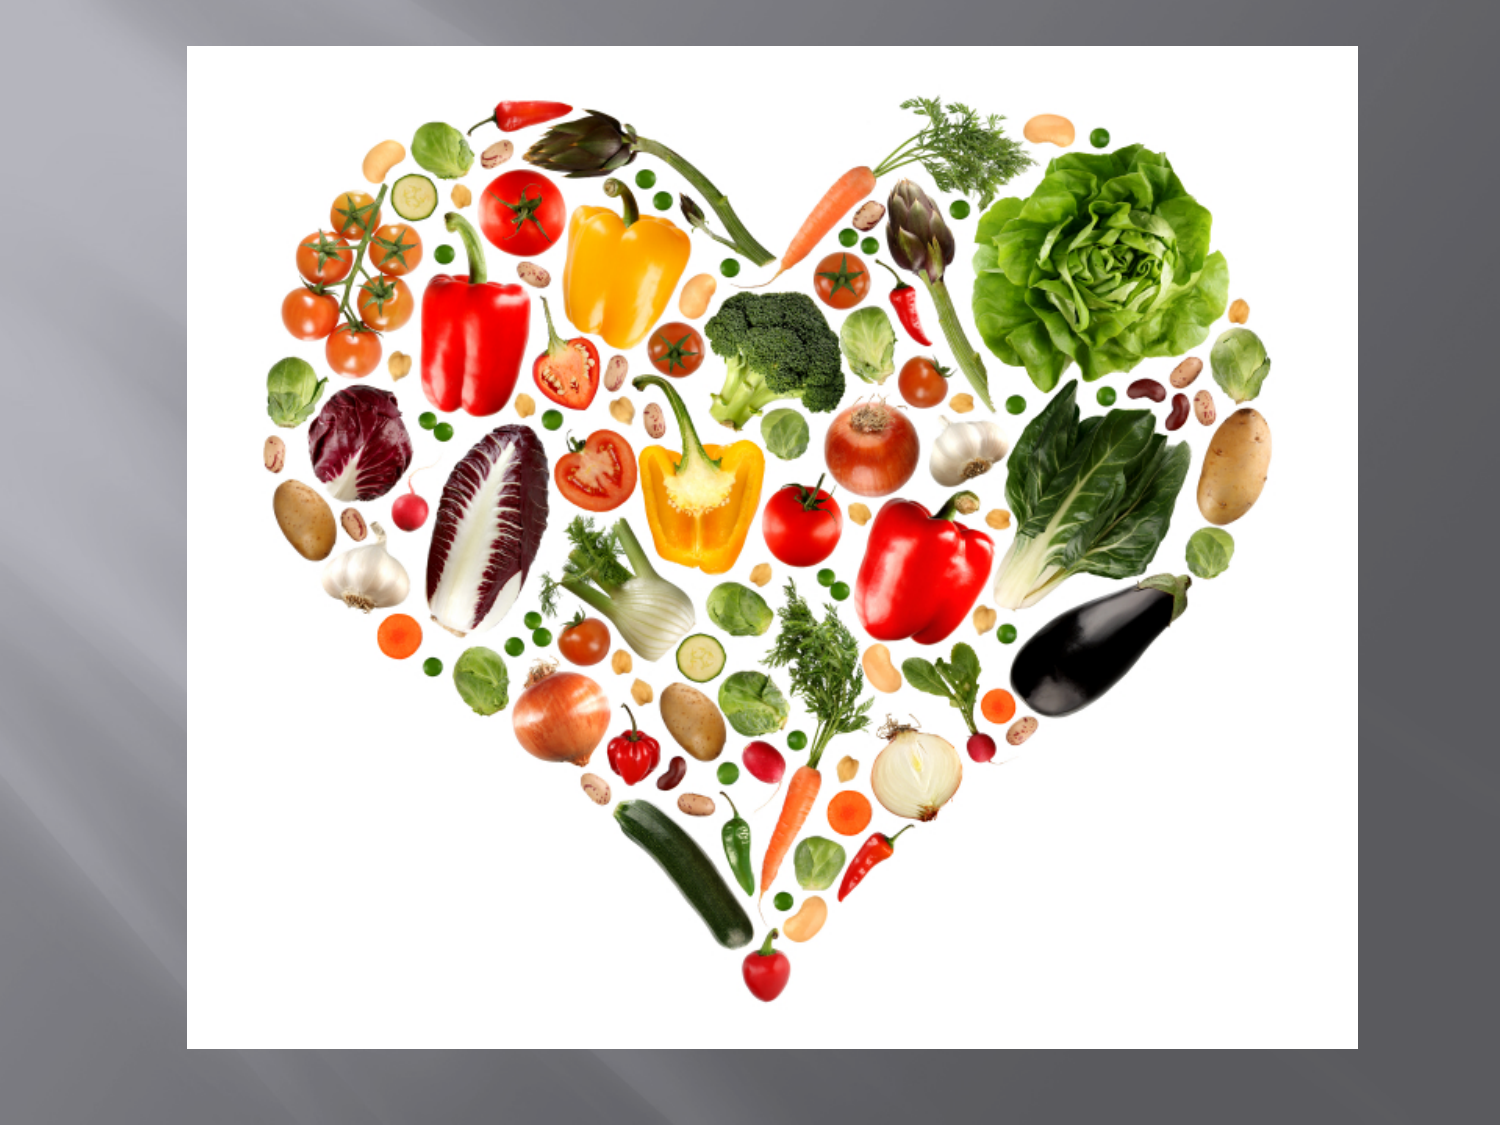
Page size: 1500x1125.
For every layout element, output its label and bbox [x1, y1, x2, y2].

picture [187, 46, 1359, 1049]
